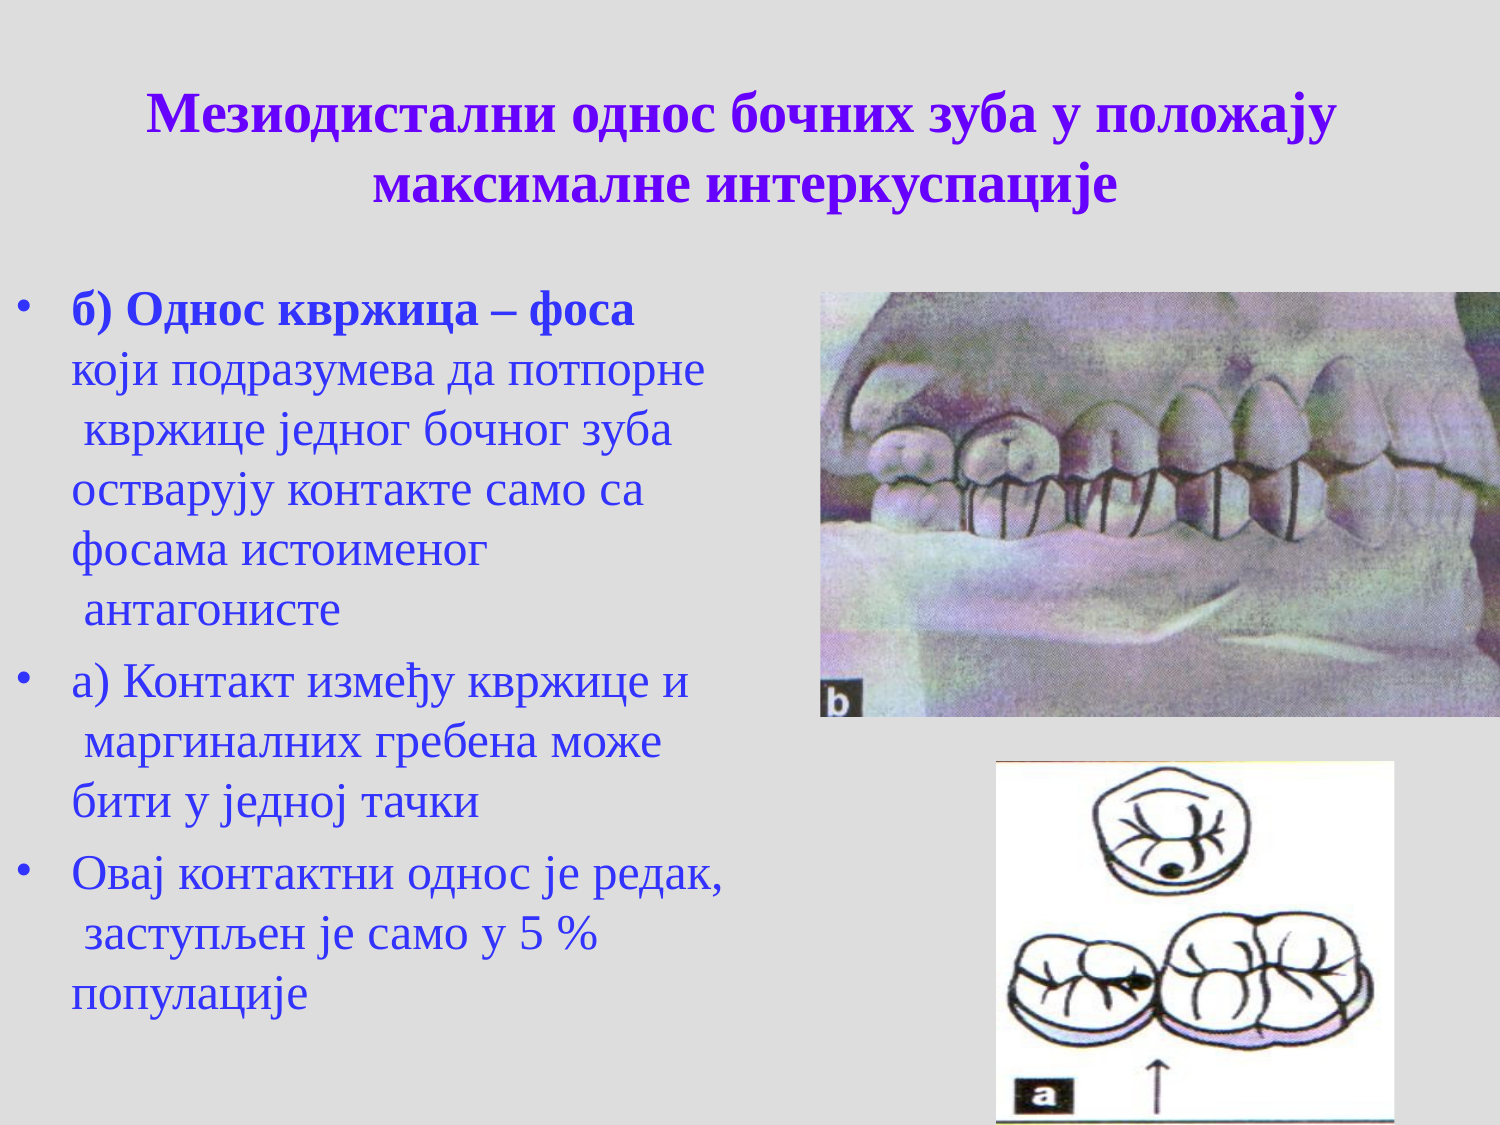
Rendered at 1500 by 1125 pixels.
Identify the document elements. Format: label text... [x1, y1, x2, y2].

title Мезиодистални однос бочних зуба у положају максималне интеркуспације [40, 31, 1460, 263]
text_box [996, 761, 1395, 1125]
text_box б) Однос квржица – фоса који подразумева да потпорне квржице једног бочног зуба остварују контакте само са фосама истоименог антагонисте а) Контакт између квржице и маргиналних гребена може бити у једној тачки Овај контактни однос је редак, заступљен је само у 5 % популације [12, 273, 731, 1020]
text_box [820, 292, 1500, 717]
